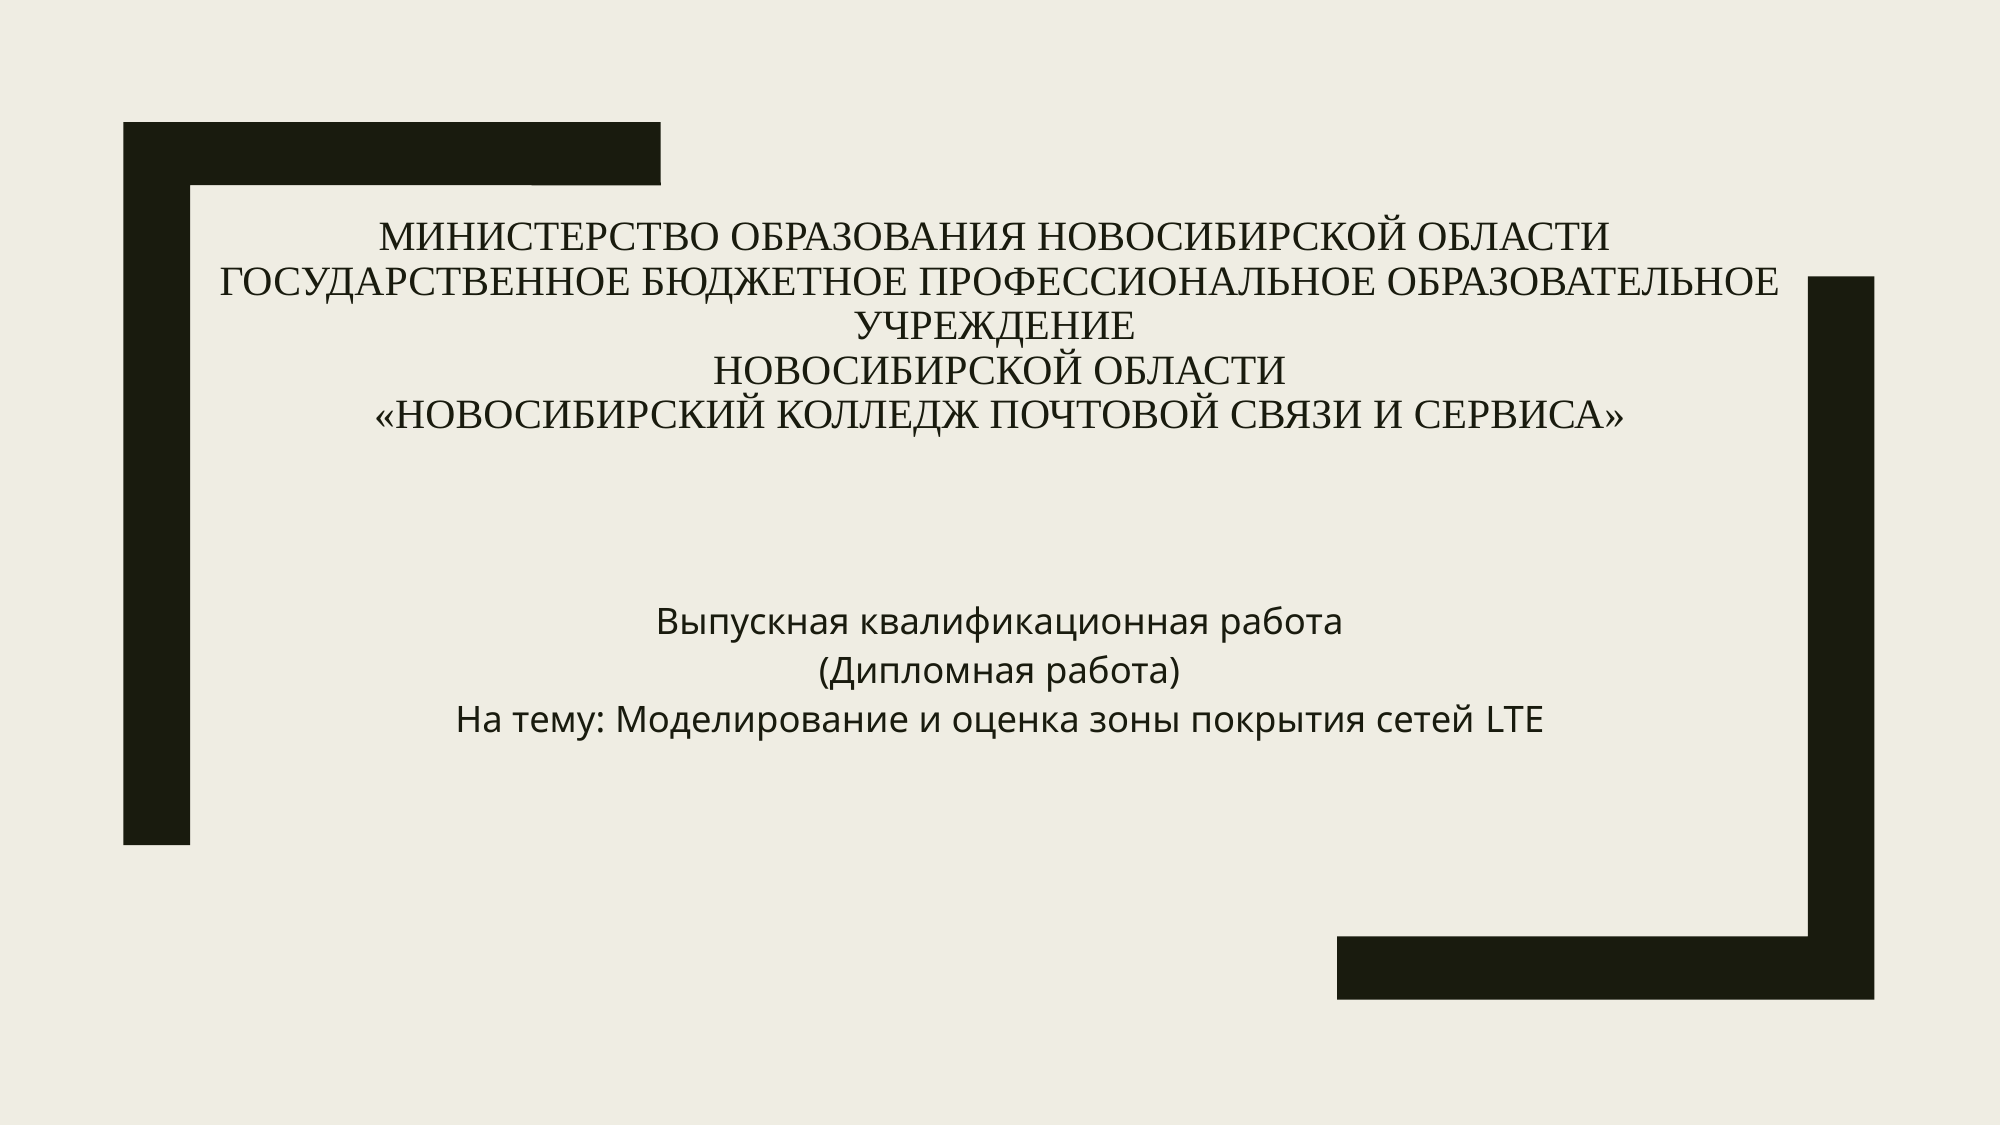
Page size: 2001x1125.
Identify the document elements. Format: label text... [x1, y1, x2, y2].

title Министерство образования новосибирской области Государственное бюджетное профессиональное образовательное учреждение новосибирской области «Новосибирский колледж почтовой связи и сервиса» [150, 101, 1850, 446]
subtitle Выпускная квалификационная работа (Дипломная работа) На тему: Моделирование и оценка зоны покрытия сетей LTE [439, 585, 1561, 764]
